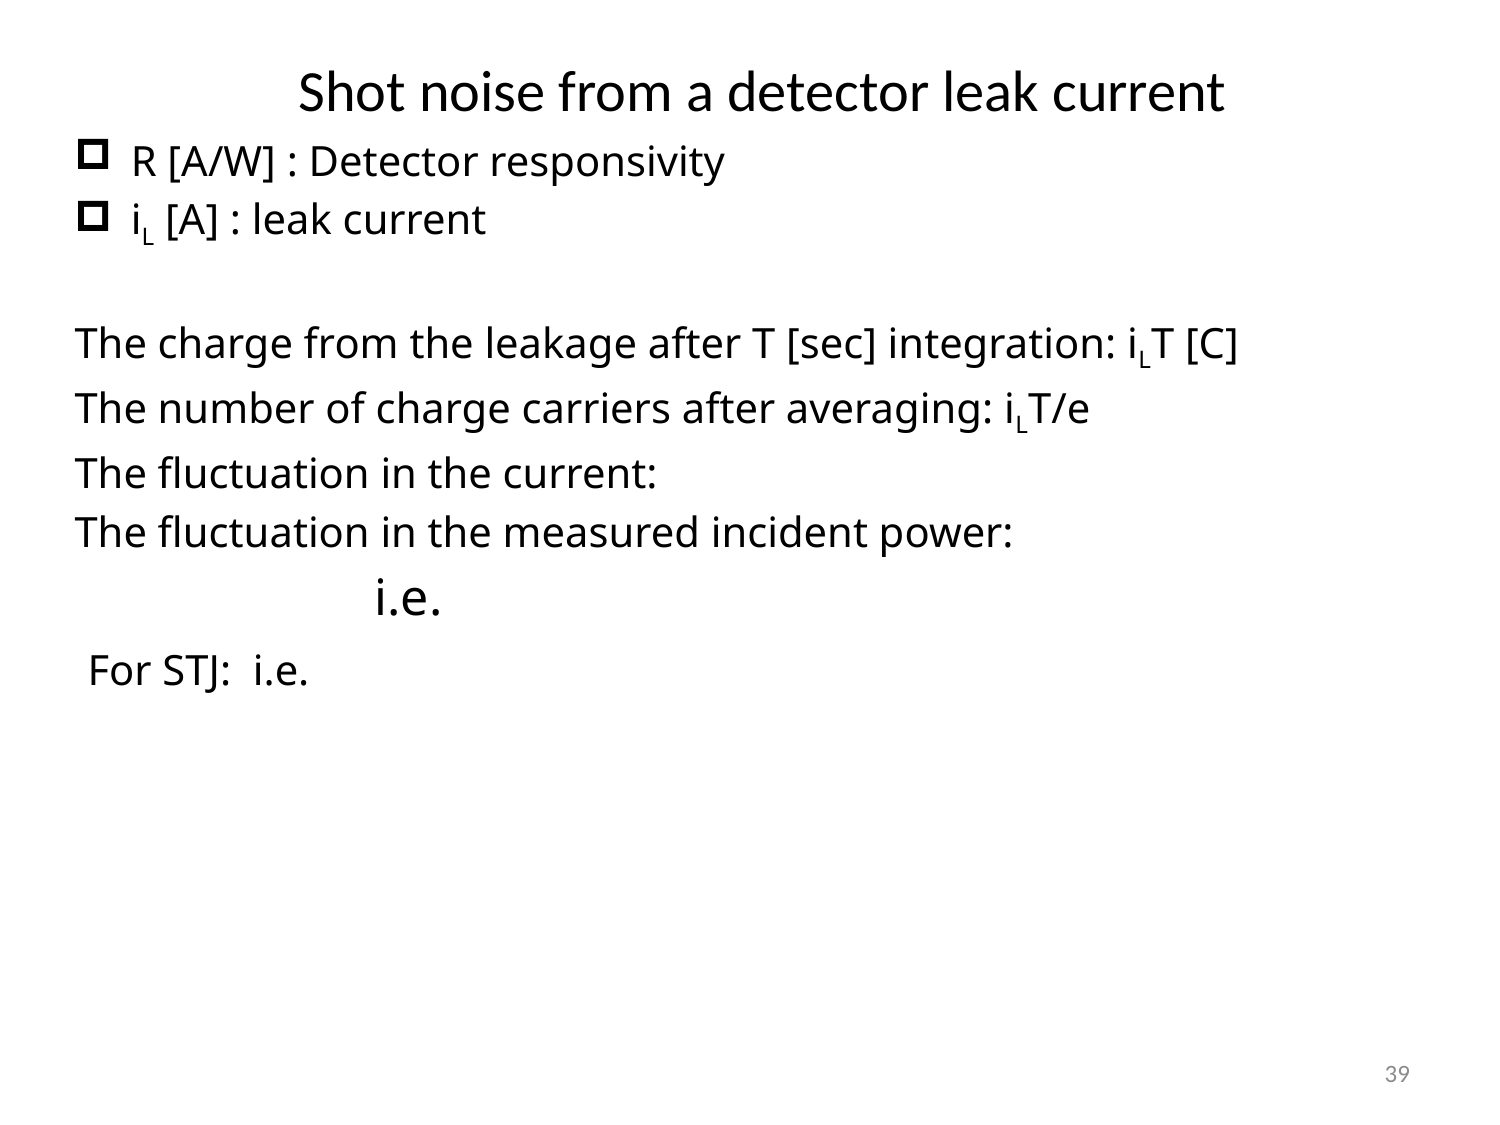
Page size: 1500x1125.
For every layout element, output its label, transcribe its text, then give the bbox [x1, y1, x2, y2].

slide_number 39 [1074, 1042, 1425, 1103]
title Shot noise from a detector leak current [59, 30, 1466, 145]
